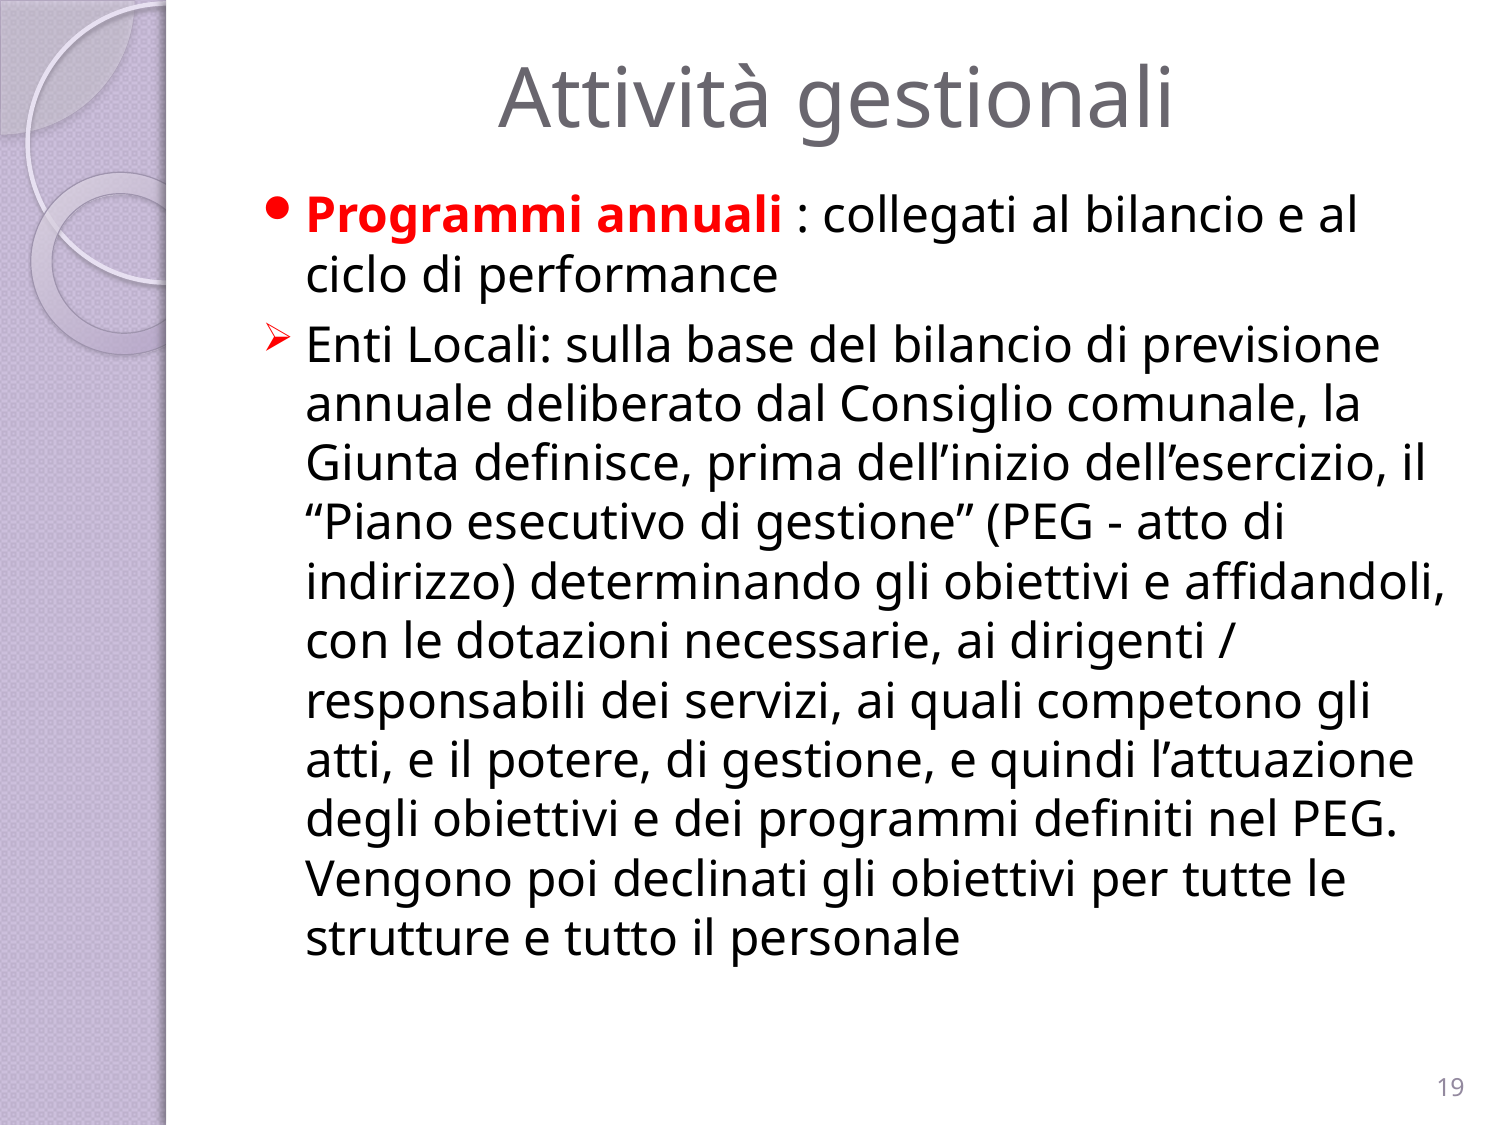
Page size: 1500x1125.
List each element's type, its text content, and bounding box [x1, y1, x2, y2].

slide_number 19 [1413, 1034, 1488, 1113]
list Programmi annuali : collegati al bilancio e al ciclo di performance Enti Locali: sulla base del bilancio di previsione annuale deliberato dal Consiglio comunale, la Giunta definisce, prima dell’inizio dell’esercizio, il “Piano esecutivo di gestione” (PEG - atto di indirizzo) determinando gli obiettivi e affidandoli, con le dotazioni necessarie, ai dirigenti / responsabili dei servizi, ai quali competono gli atti, e il potere, di gestione, e quindi l’attuazione degli obiettivi e dei programmi definiti nel PEG. Vengono poi declinati gli obiettivi per tutte le strutture e tutto il personale [235, 175, 1466, 1025]
title Attività gestionali [222, 35, 1453, 155]
